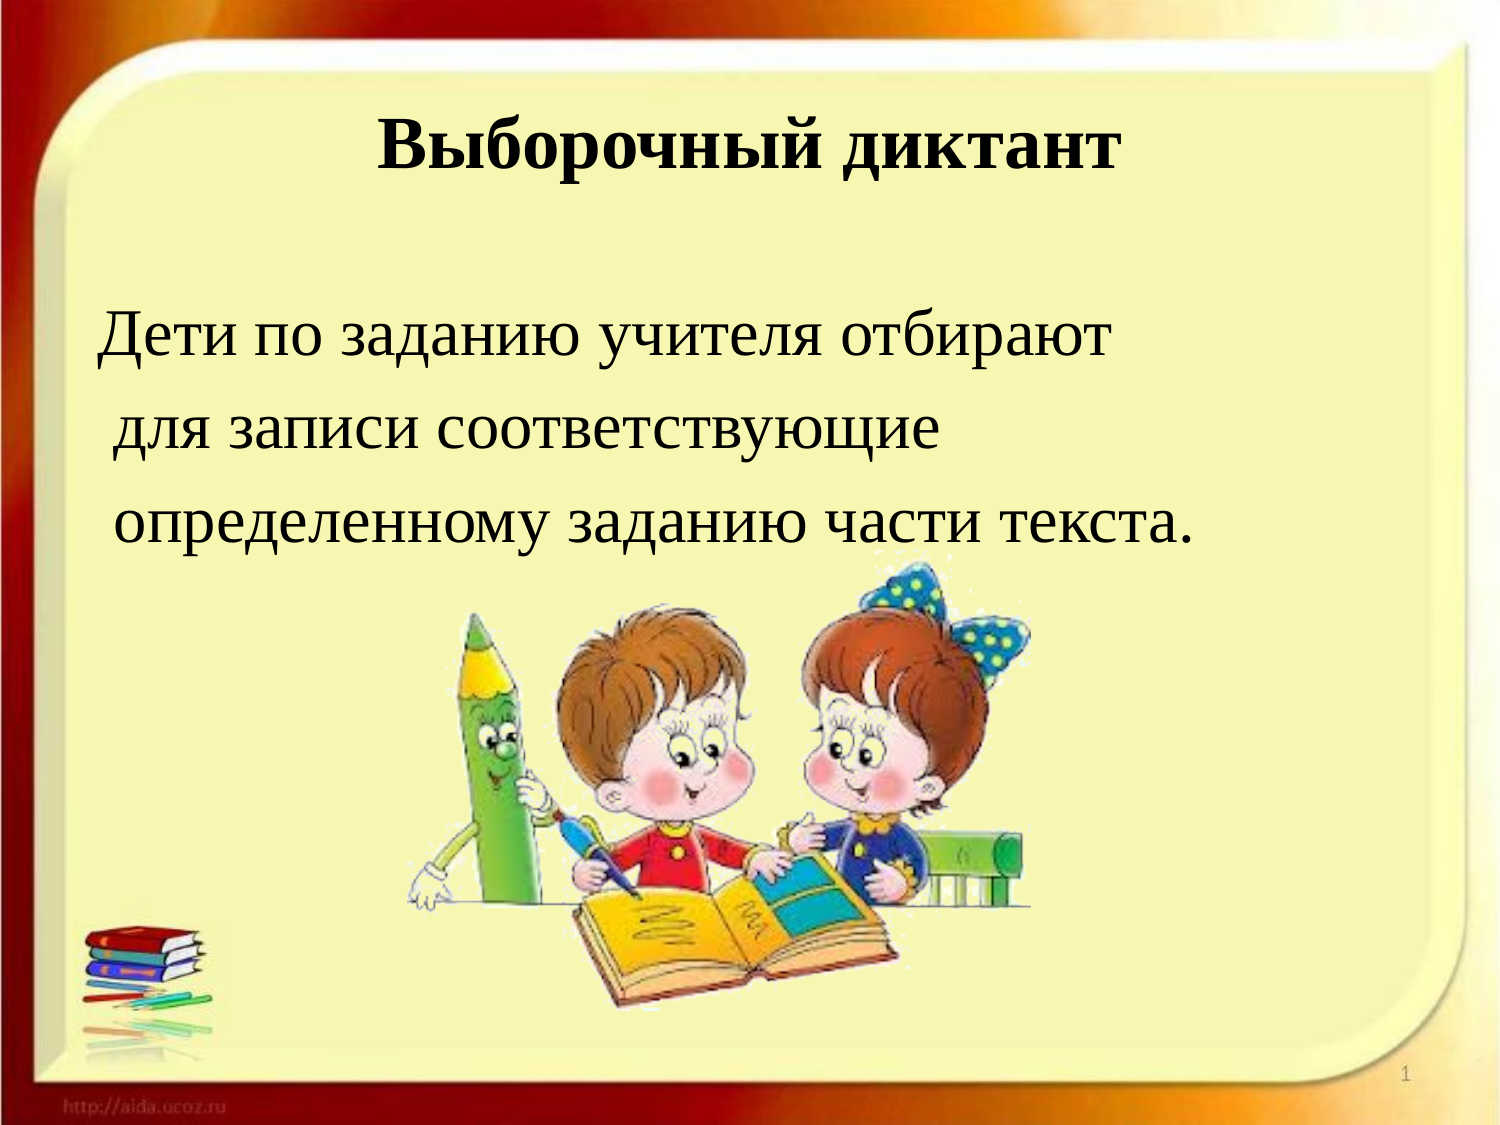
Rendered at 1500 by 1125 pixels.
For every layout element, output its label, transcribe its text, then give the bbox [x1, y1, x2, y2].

picture [0, 0, 1500, 1125]
title Выборочный диктант [74, 44, 1426, 233]
list Дети по заданию учителя отбирают для записи соответствующие определенному заданию части текста. [81, 281, 1433, 961]
